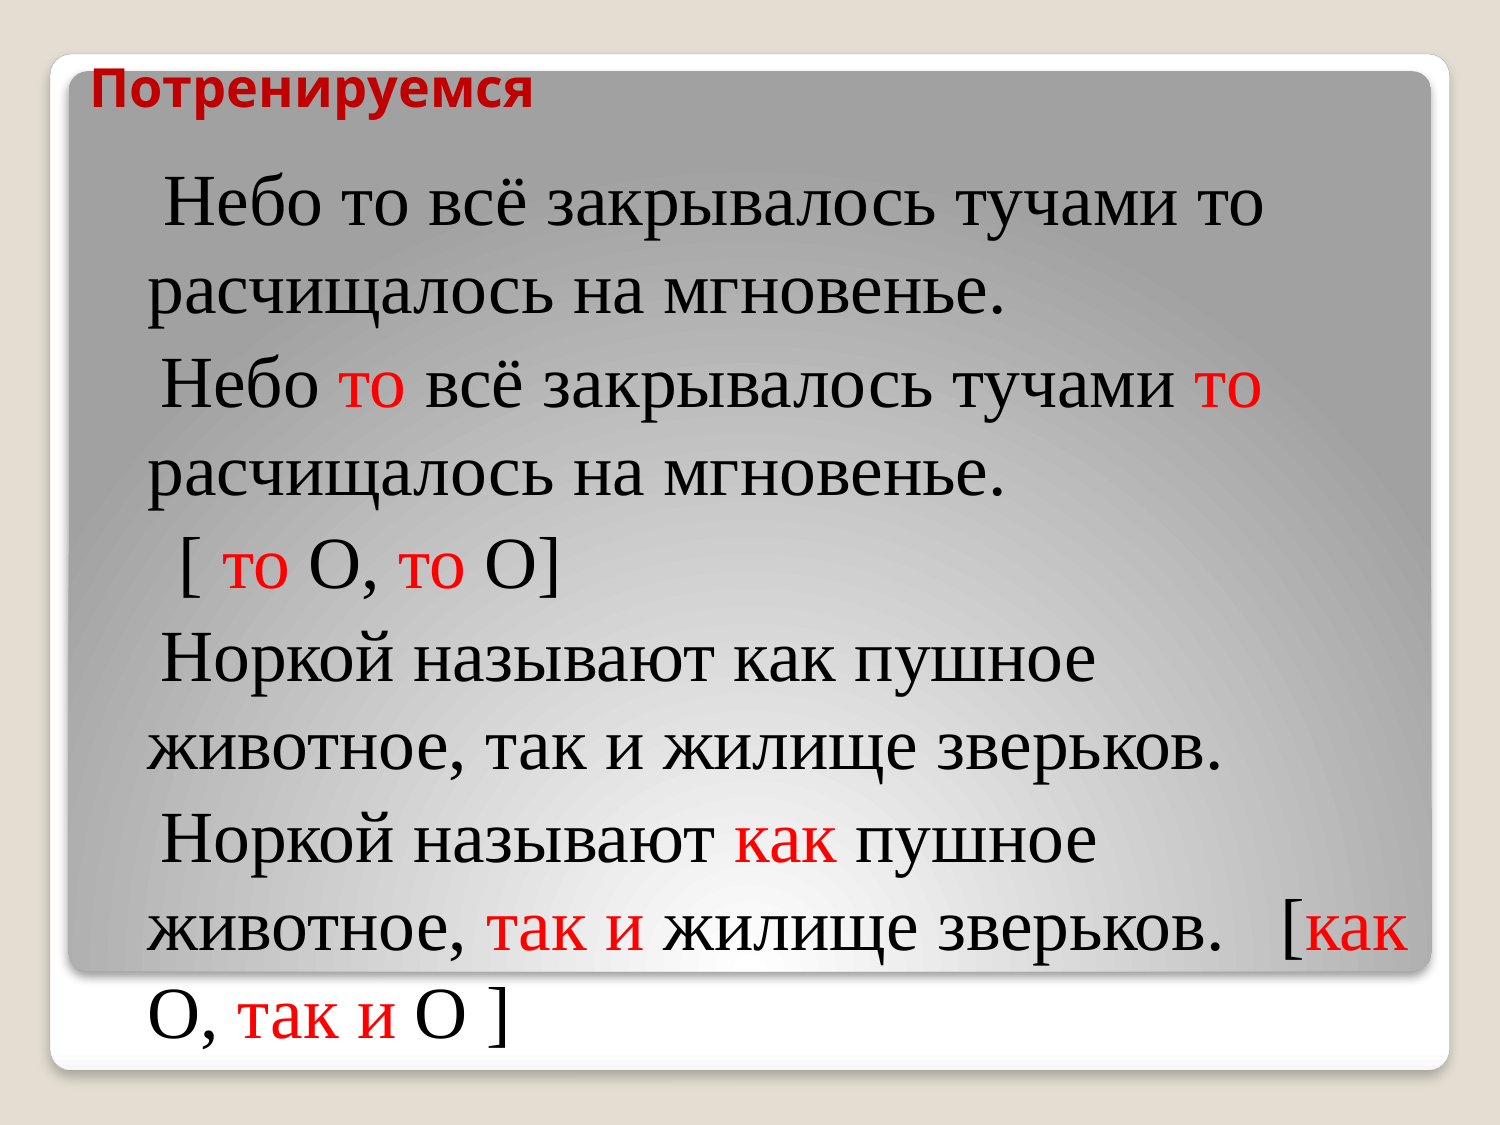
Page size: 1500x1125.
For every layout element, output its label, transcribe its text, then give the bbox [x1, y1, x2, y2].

title Потренируемся [75, 45, 1425, 126]
list Небо то всё закрывалось тучами то расчищалось на мгновенье. Небо то всё закрывалось тучами то расчищалось на мгновенье. [ то O, то O] Норкой называют как пушное животное, так и жилище зверьков. Норкой называют как пушное животное, так и жилище зверьков. [как O, так и O ] [75, 137, 1425, 1071]
